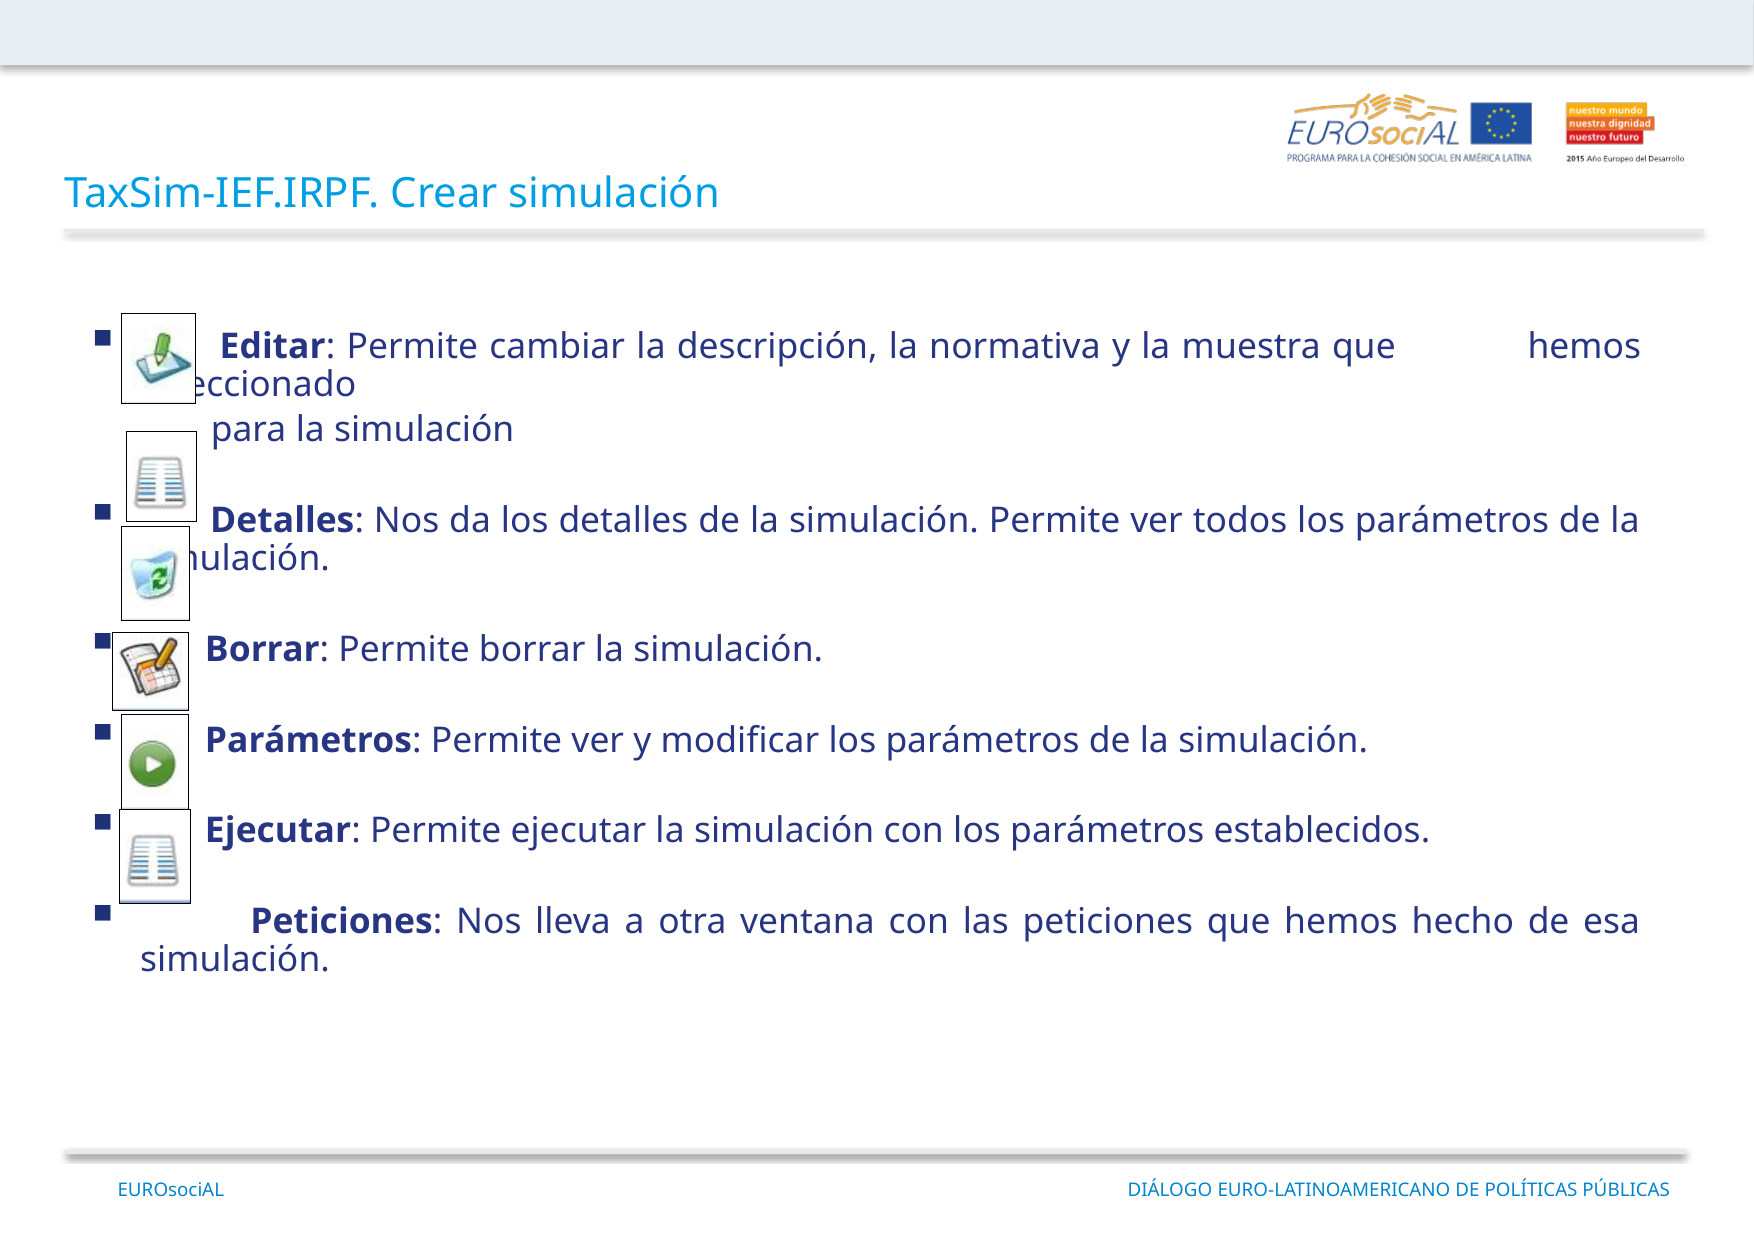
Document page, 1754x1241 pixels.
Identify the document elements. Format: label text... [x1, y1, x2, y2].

picture [1278, 88, 1692, 173]
text_box [64, 242, 1692, 1093]
text_box Editar: Permite cambiar la descripción, la normativa y la muestra que hemos seleccionado para la simulación Detalles: Nos da los detalles de la simulación. Permite ver todos los parámetros de la simulación. Borrar: Permite borrar la simulación. Parámetros: Permite ver y modificar los parámetros de la simulación. Ejecutar: Permite ejecutar la simulación con los parámetros establecidos. Peticiones: Nos lleva a otra ventana con las peticiones que hemos hecho de esa simulación. [75, 319, 1657, 1034]
picture [121, 312, 196, 405]
picture [118, 714, 192, 904]
picture [121, 526, 190, 621]
picture [112, 631, 189, 711]
text_box TaxSim-IEF.IRPF. Crear simulación [49, 158, 1628, 233]
picture [126, 431, 197, 523]
